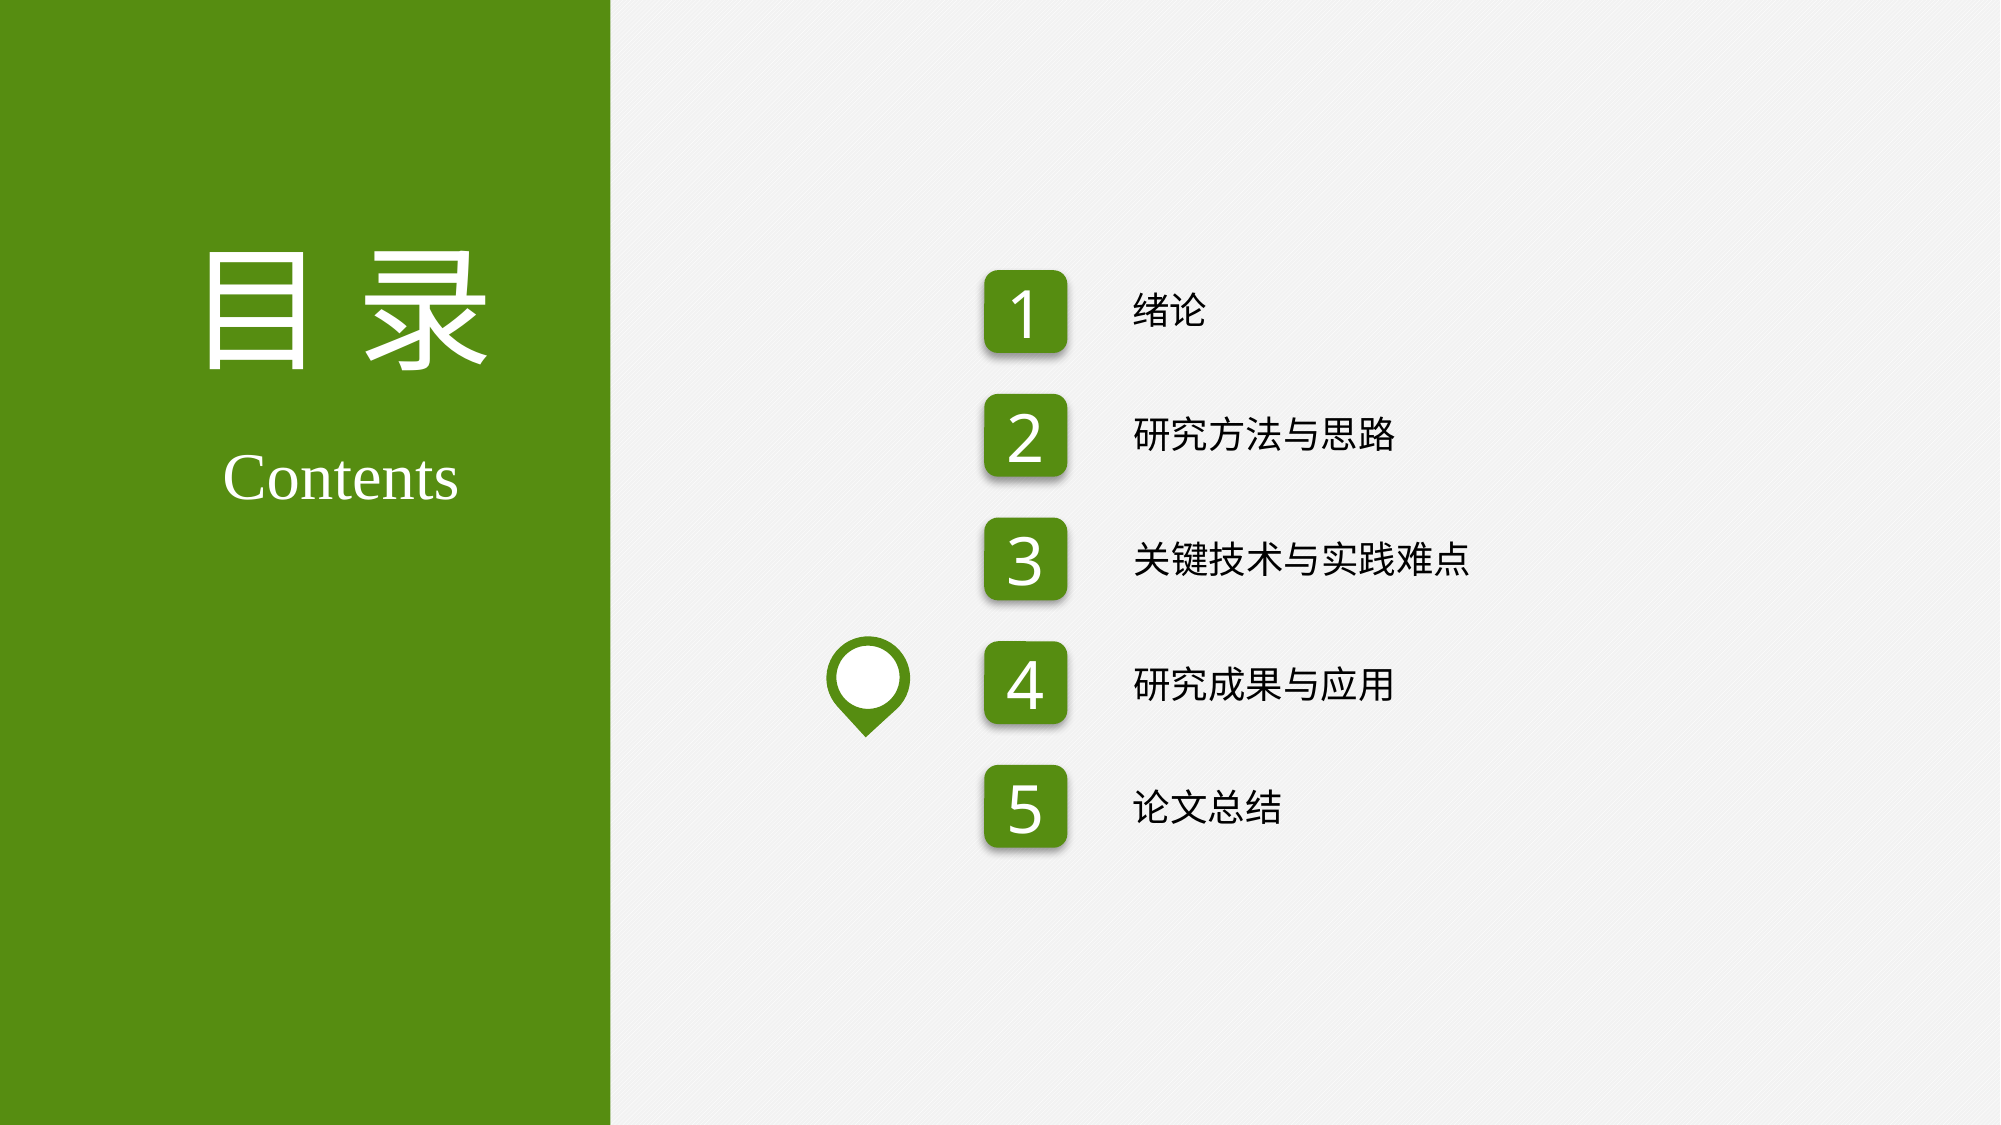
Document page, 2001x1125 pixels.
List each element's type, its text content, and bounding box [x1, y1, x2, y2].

text_box 4 [983, 640, 1069, 726]
text_box 绪论 [1117, 280, 1223, 340]
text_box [827, 637, 910, 719]
text_box [0, 0, 611, 1125]
text_box 1 [983, 269, 1069, 355]
text_box 目 录 [173, 214, 509, 395]
text_box 研究方法与思路 [1118, 403, 1411, 464]
text_box Contents [207, 425, 475, 521]
text_box 5 [983, 763, 1069, 849]
text_box 关键技术与实践难点 [1118, 528, 1486, 589]
text_box 3 [983, 516, 1069, 602]
text_box 论文总结 [1117, 776, 1298, 836]
text_box 研究成果与应用 [1118, 653, 1411, 714]
text_box 2 [983, 392, 1069, 478]
